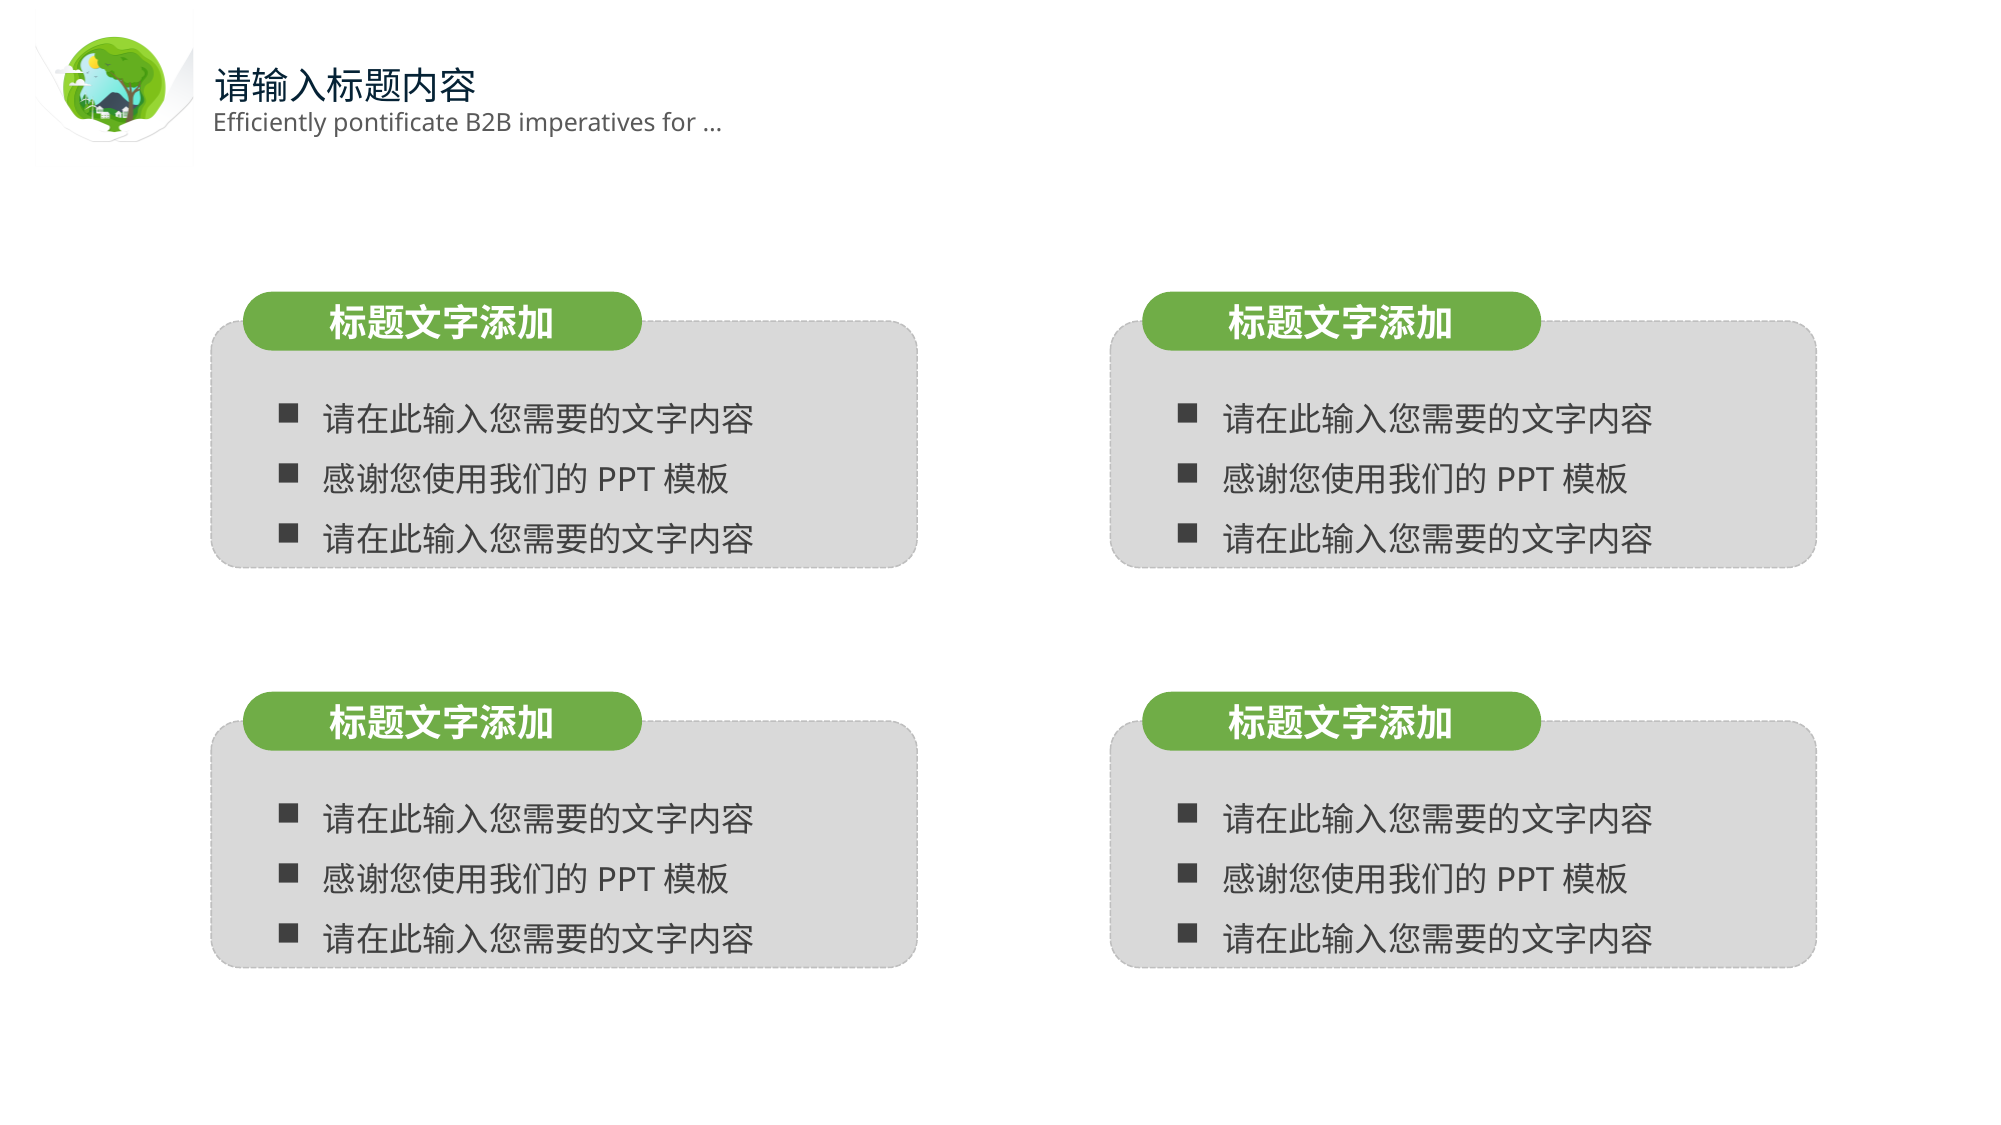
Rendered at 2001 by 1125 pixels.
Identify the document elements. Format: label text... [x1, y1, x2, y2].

text_box [611, 691, 642, 751]
text_box 请在此输入您需要的文字内容 感谢您使用我们的PPT模板 请在此输入您需要的文字内容 [261, 370, 853, 565]
text_box [611, 291, 642, 351]
text_box [1142, 691, 1172, 751]
text_box 标题文字添加 [273, 691, 611, 752]
text_box [1510, 291, 1542, 351]
text_box [243, 291, 273, 351]
text_box 标题文字添加 [273, 291, 611, 352]
text_box [1110, 721, 1817, 968]
text_box 请在此输入您需要的文字内容 感谢您使用我们的PPT模板 请在此输入您需要的文字内容 [1160, 770, 1753, 965]
text_box [211, 321, 918, 568]
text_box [32, 9, 1011, 167]
text_box [211, 721, 918, 968]
text_box 请在此输入您需要的文字内容 感谢您使用我们的PPT模板 请在此输入您需要的文字内容 [1160, 370, 1753, 565]
text_box [1110, 321, 1817, 568]
text_box 标题文字添加 [1172, 291, 1510, 352]
text_box 请在此输入您需要的文字内容 感谢您使用我们的PPT模板 请在此输入您需要的文字内容 [261, 770, 853, 965]
text_box [243, 691, 273, 751]
text_box 标题文字添加 [1172, 691, 1510, 752]
text_box [1510, 691, 1542, 751]
text_box [1142, 291, 1172, 351]
